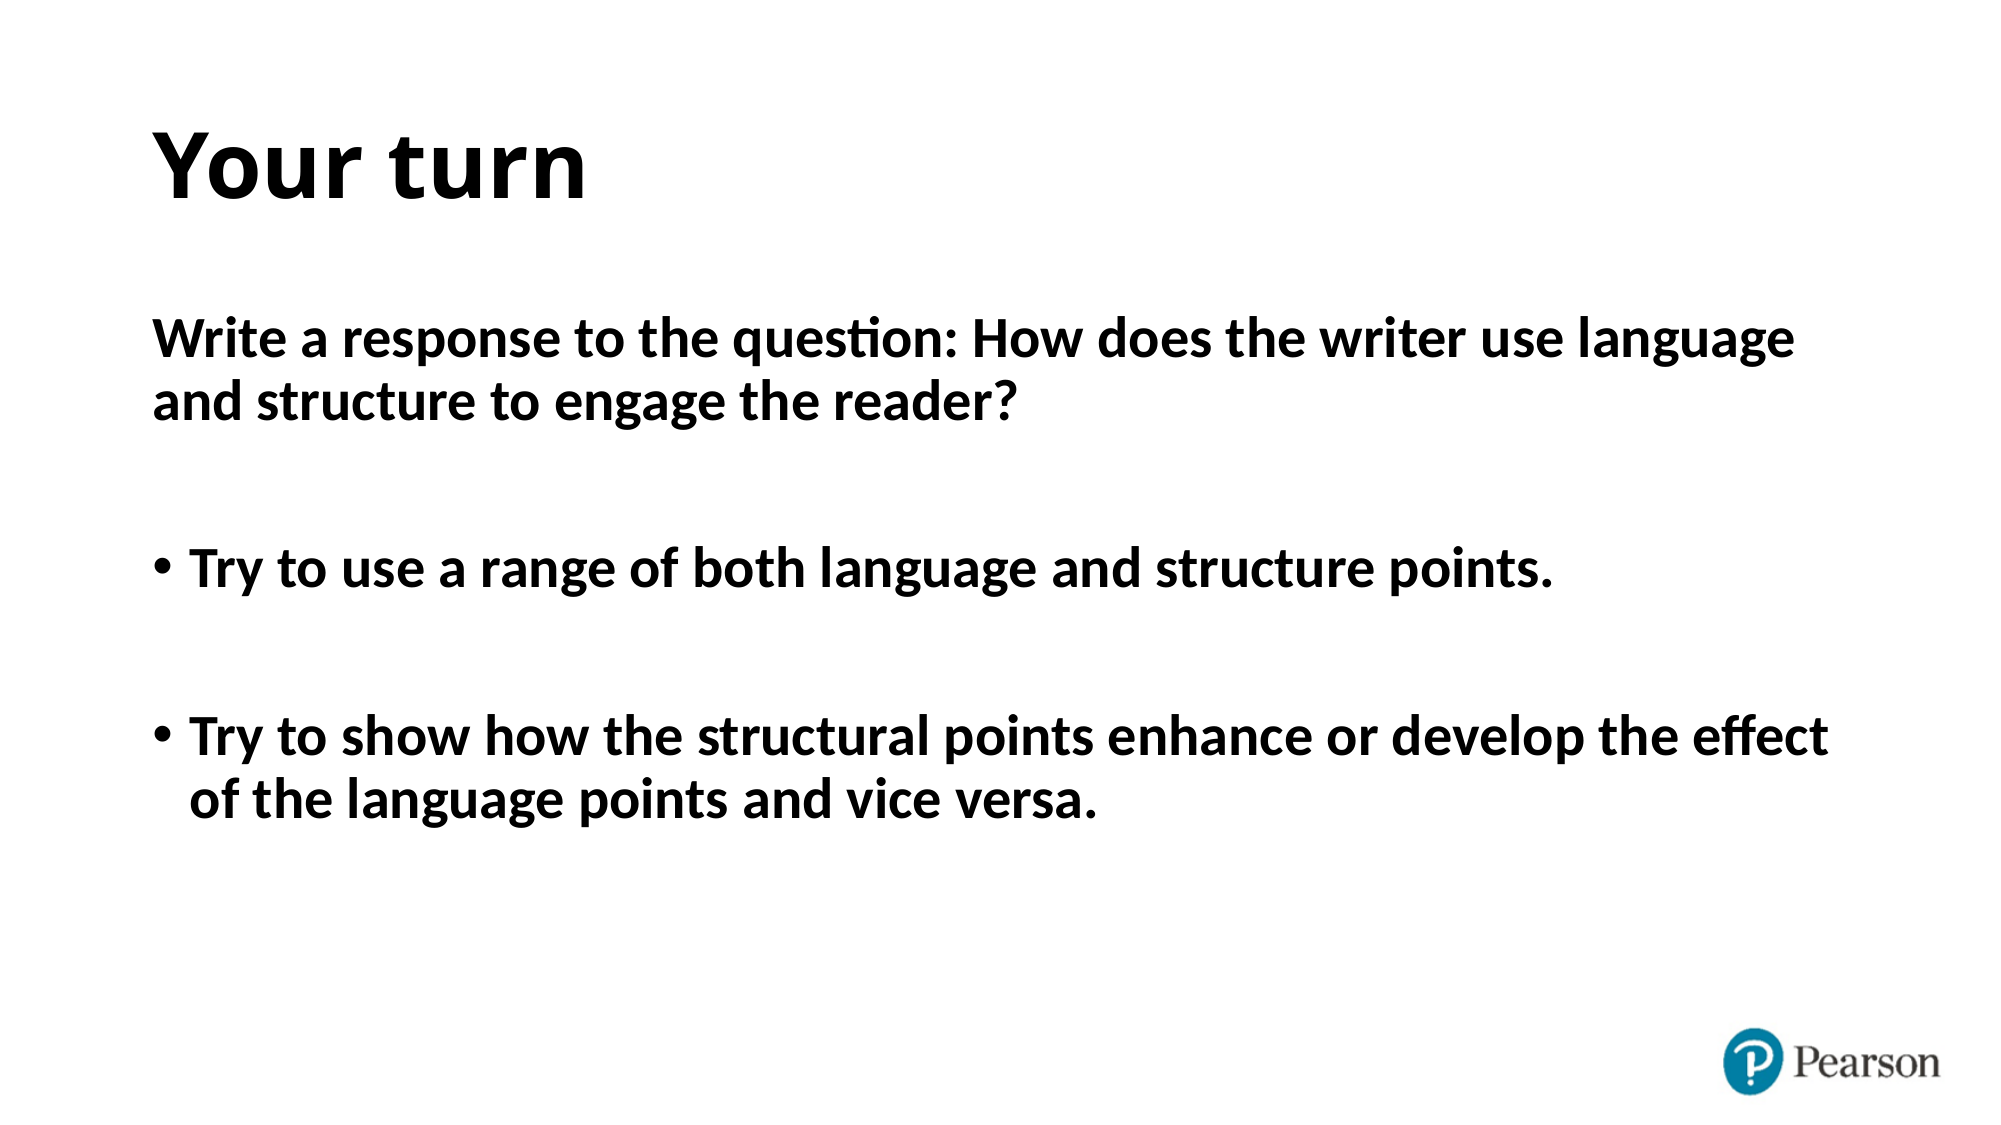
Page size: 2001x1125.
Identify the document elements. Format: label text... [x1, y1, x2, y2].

picture [1713, 1013, 1951, 1106]
title Your turn [137, 59, 1863, 278]
list Write a response to the question: How does the writer use language and structure to engage the reader? Try to use a range of both language and structure points. Try to show how the structural points enhance or develop the effect of the language points and vice versa. [137, 299, 1863, 1014]
